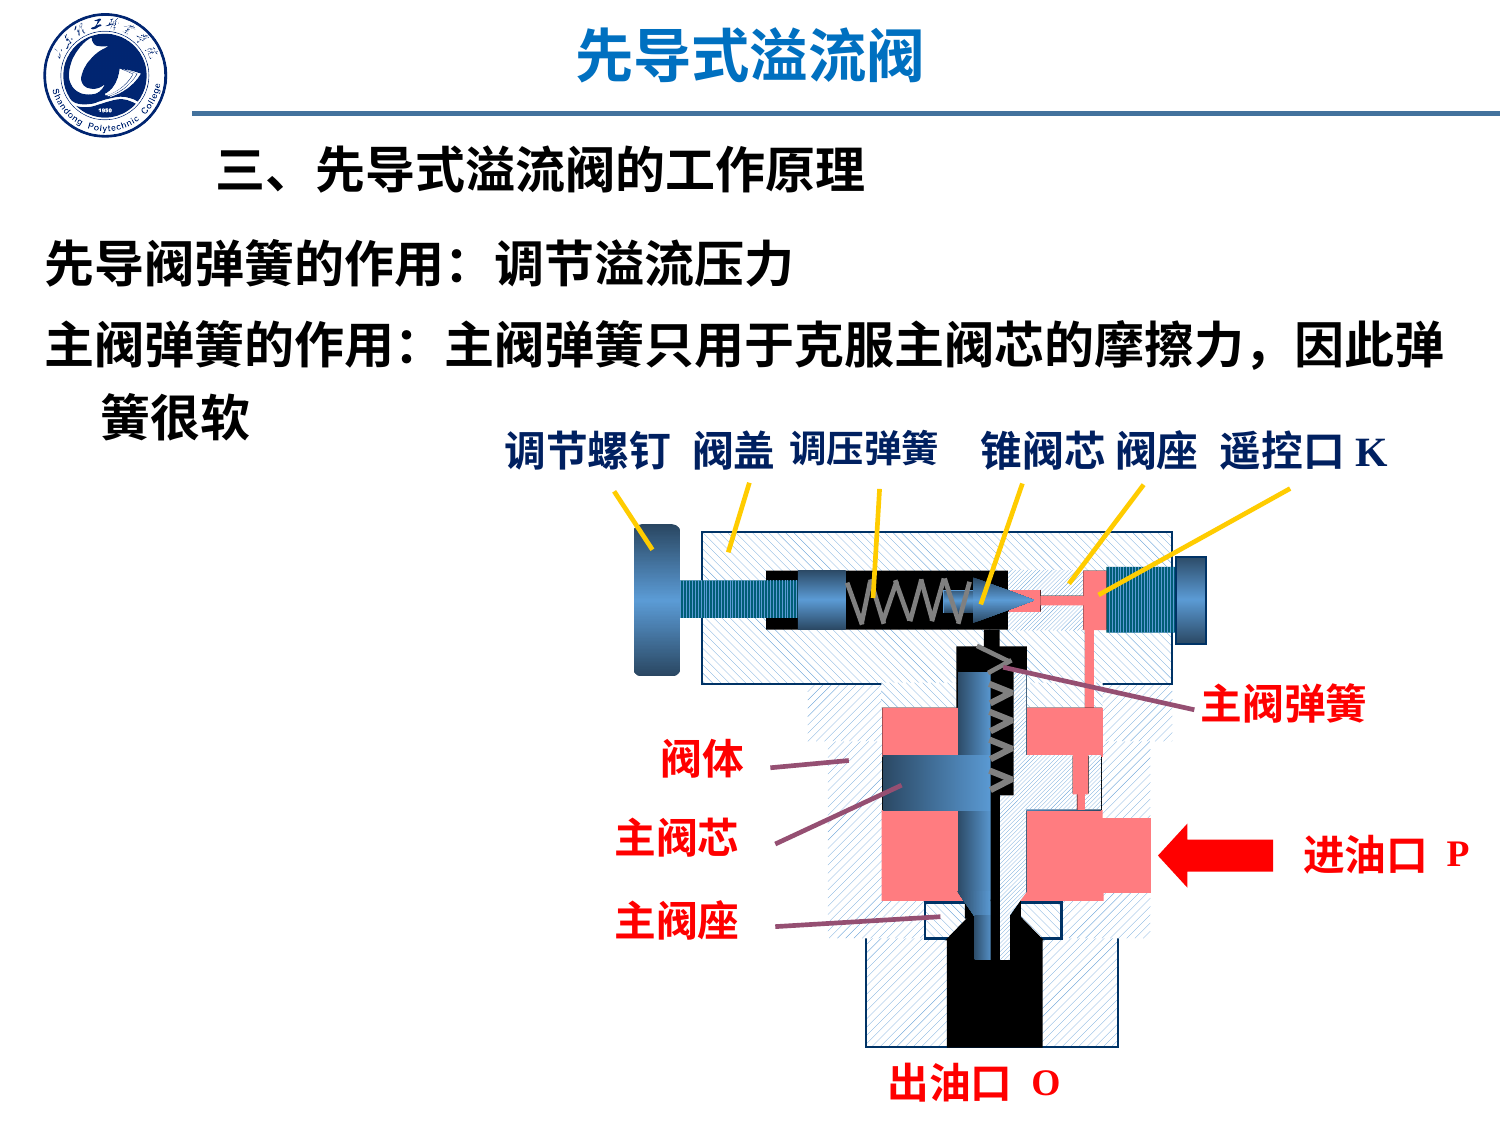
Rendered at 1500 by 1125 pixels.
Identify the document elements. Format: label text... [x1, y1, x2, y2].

text_box 先导式溢流阀 [178, 11, 1322, 97]
picture [43, 7, 174, 138]
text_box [489, 417, 1485, 1116]
text_box 三、先导式溢流阀的工作原理 [200, 131, 1300, 206]
text_box 先导阀弹簧的作用：调节溢流压力 主阀弹簧的作用：主阀弹簧只用于克服主阀芯的摩擦力，因此弹簧很软 [29, 212, 1494, 462]
